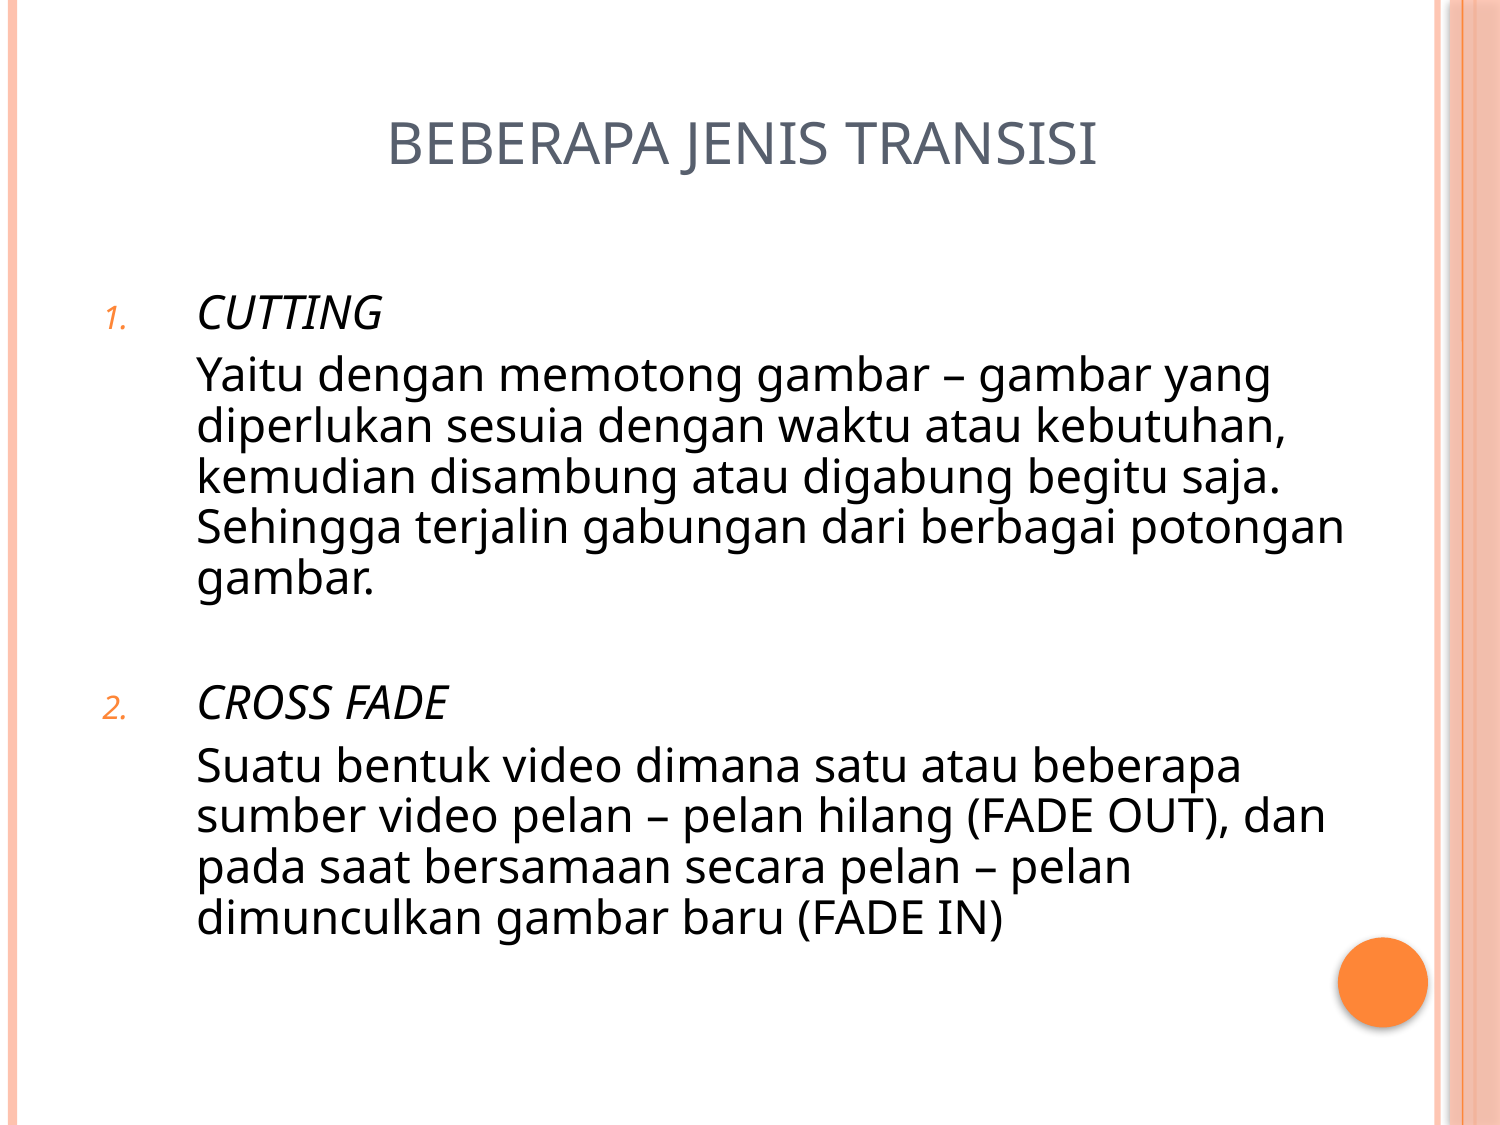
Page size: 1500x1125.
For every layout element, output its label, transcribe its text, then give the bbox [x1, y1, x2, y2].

title Beberapa jenis transisi [105, 93, 1381, 184]
list CUTTING Yaitu dengan memotong gambar – gambar yang diperlukan sesuia dengan waktu atau kebutuhan, kemudian disambung atau digabung begitu saja. Sehingga terjalin gabungan dari berbagai potongan gambar. CROSS FADE Suatu bentuk video dimana satu atau beberapa sumber video pelan – pelan hilang (FADE OUT), dan pada saat bersamaan secara pelan – pelan dimunculkan gambar baru (FADE IN) [87, 281, 1388, 1025]
